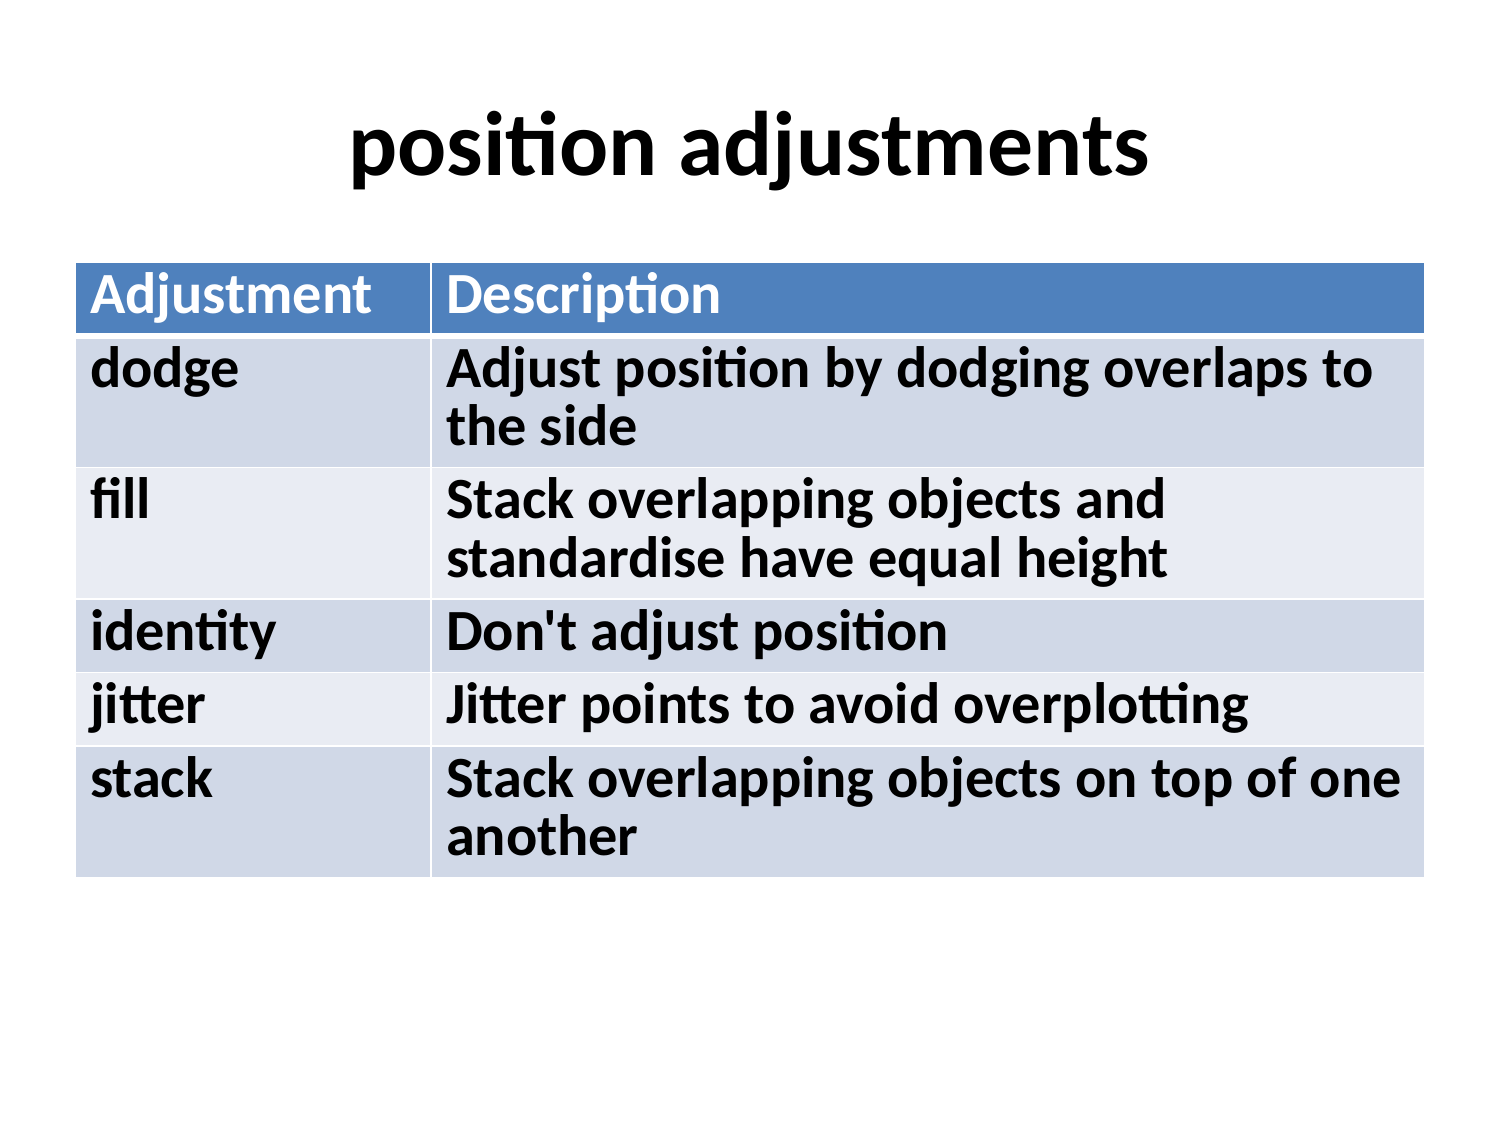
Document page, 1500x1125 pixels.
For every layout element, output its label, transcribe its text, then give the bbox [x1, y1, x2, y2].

table_cell Don't adjust position [432, 600, 1424, 672]
table_cell jitter [76, 673, 430, 745]
table_header Adjustment [76, 263, 430, 333]
table_header Description [432, 263, 1424, 333]
table_cell identity [76, 600, 430, 672]
table_cell stack [76, 747, 430, 877]
title position adjustments [75, 45, 1425, 233]
table_cell Adjust position by dodging overlaps to the side [432, 339, 1424, 467]
table_cell Stack overlapping objects and standardise have equal height [432, 468, 1424, 598]
table_cell Jitter points to avoid overplotting [432, 673, 1424, 745]
table_cell dodge [76, 339, 430, 467]
table_cell fill [76, 468, 430, 598]
table_cell Stack overlapping objects on top of one another [432, 747, 1424, 877]
